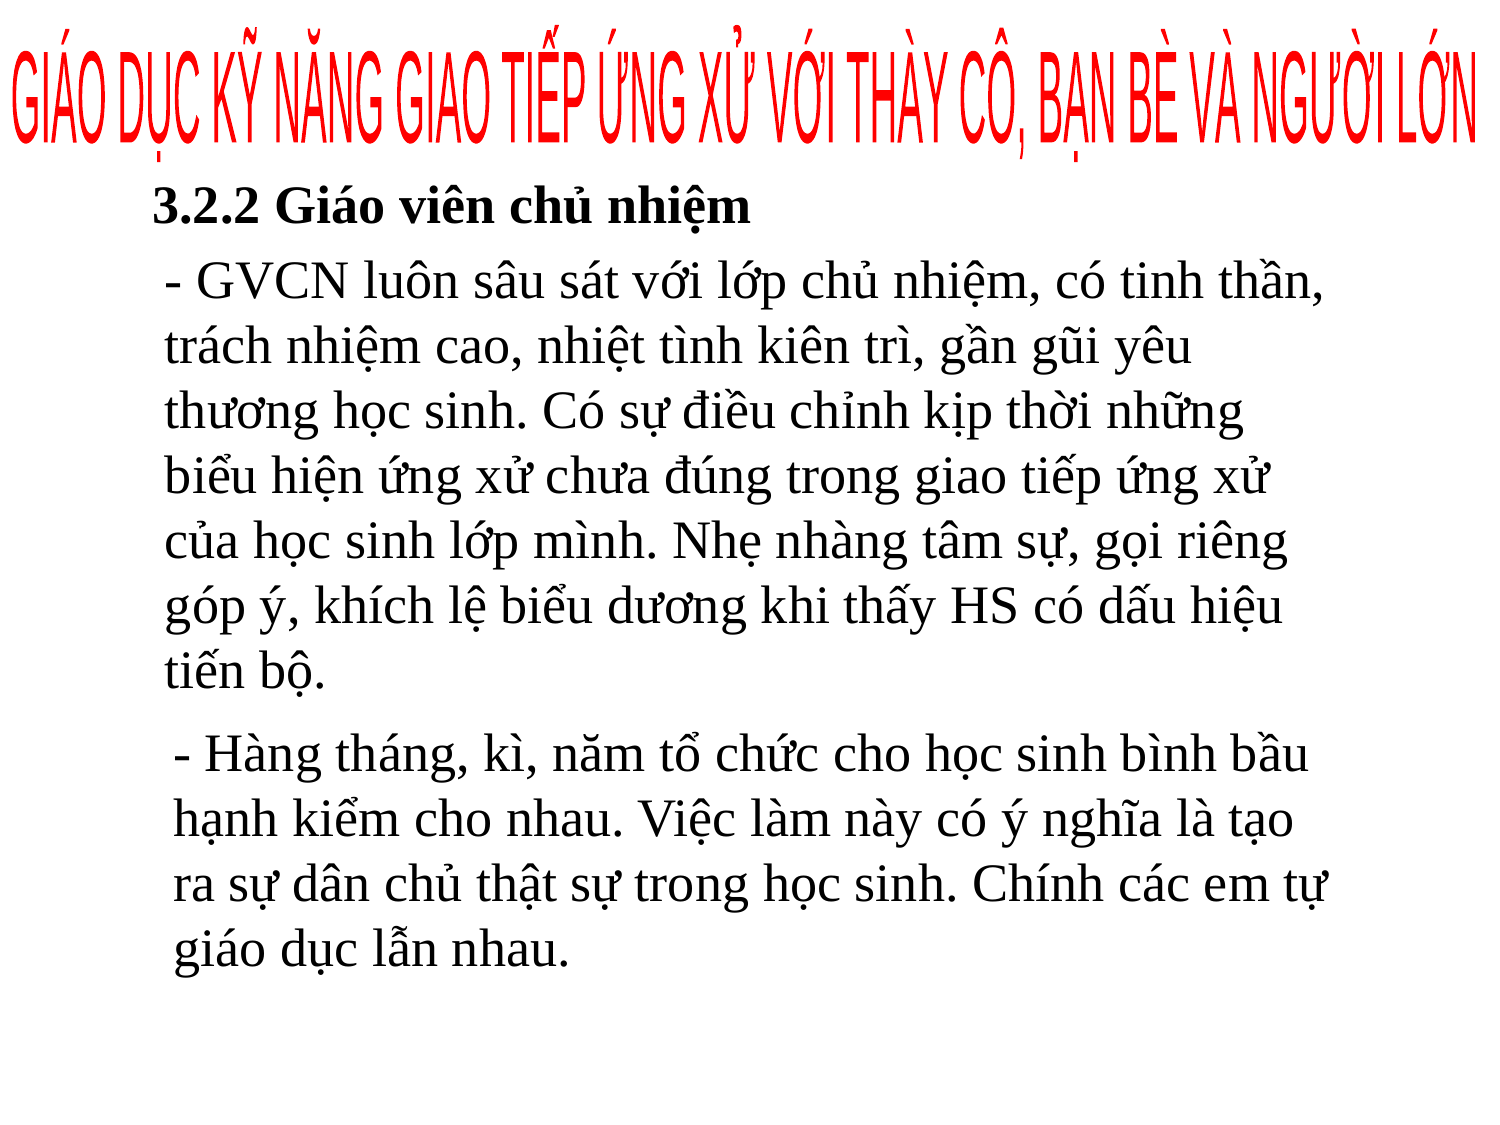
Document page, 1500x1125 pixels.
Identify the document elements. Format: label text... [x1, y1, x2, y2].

text_box - Hàng tháng, kì, năm tổ chức cho học sinh bình bầu hạnh kiểm cho nhau. Việc làm này có ý nghĩa là tạo ra sự dân chủ thật sự trong học sinh. Chính các em tự giáo dục lẫn nhau. [158, 709, 1350, 985]
text_box - GVCN luôn sâu sát với lớp chủ nhiệm, có tinh thần, trách nhiệm cao, nhiệt tình kiên trì, gần gũi yêu thương học sinh. Có sự điều chỉnh kịp thời những biểu hiện ứng xử chưa đúng trong giao tiếp ứng xử của học sinh lớp mình. Nhẹ nhàng tâm sự, gọi riêng góp ý, khích lệ biểu dương khi thấy HS có dấu hiệu tiến bộ. [149, 237, 1350, 707]
text_box 3.2.2 Giáo viên chủ nhiệm [137, 162, 854, 243]
